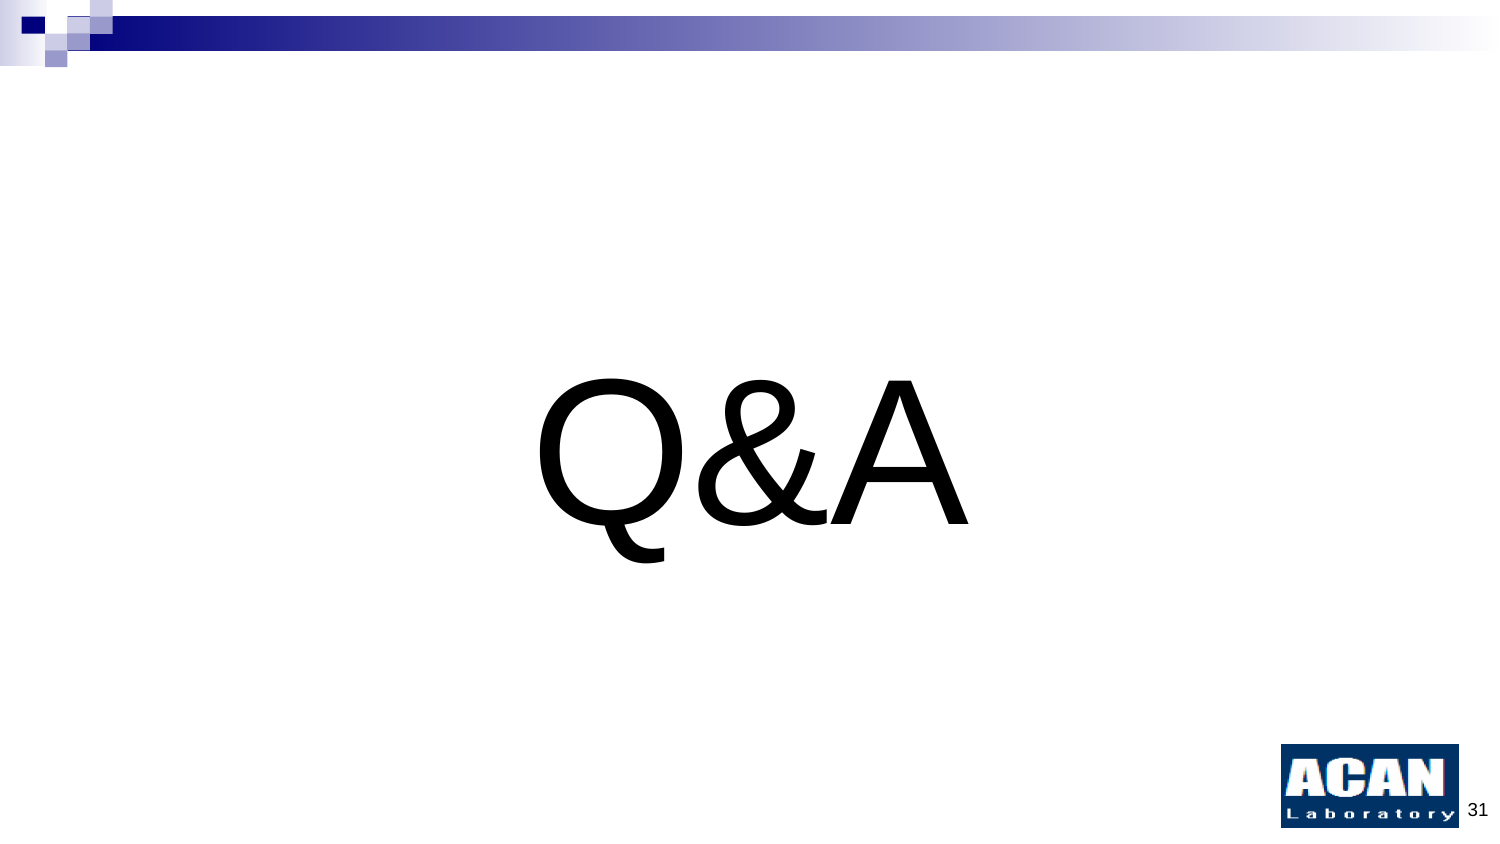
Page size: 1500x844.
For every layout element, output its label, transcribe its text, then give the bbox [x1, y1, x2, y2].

title Q&A [75, 56, 1425, 827]
picture [1425, 744, 1459, 796]
slide_number 31 [1149, 796, 1500, 827]
